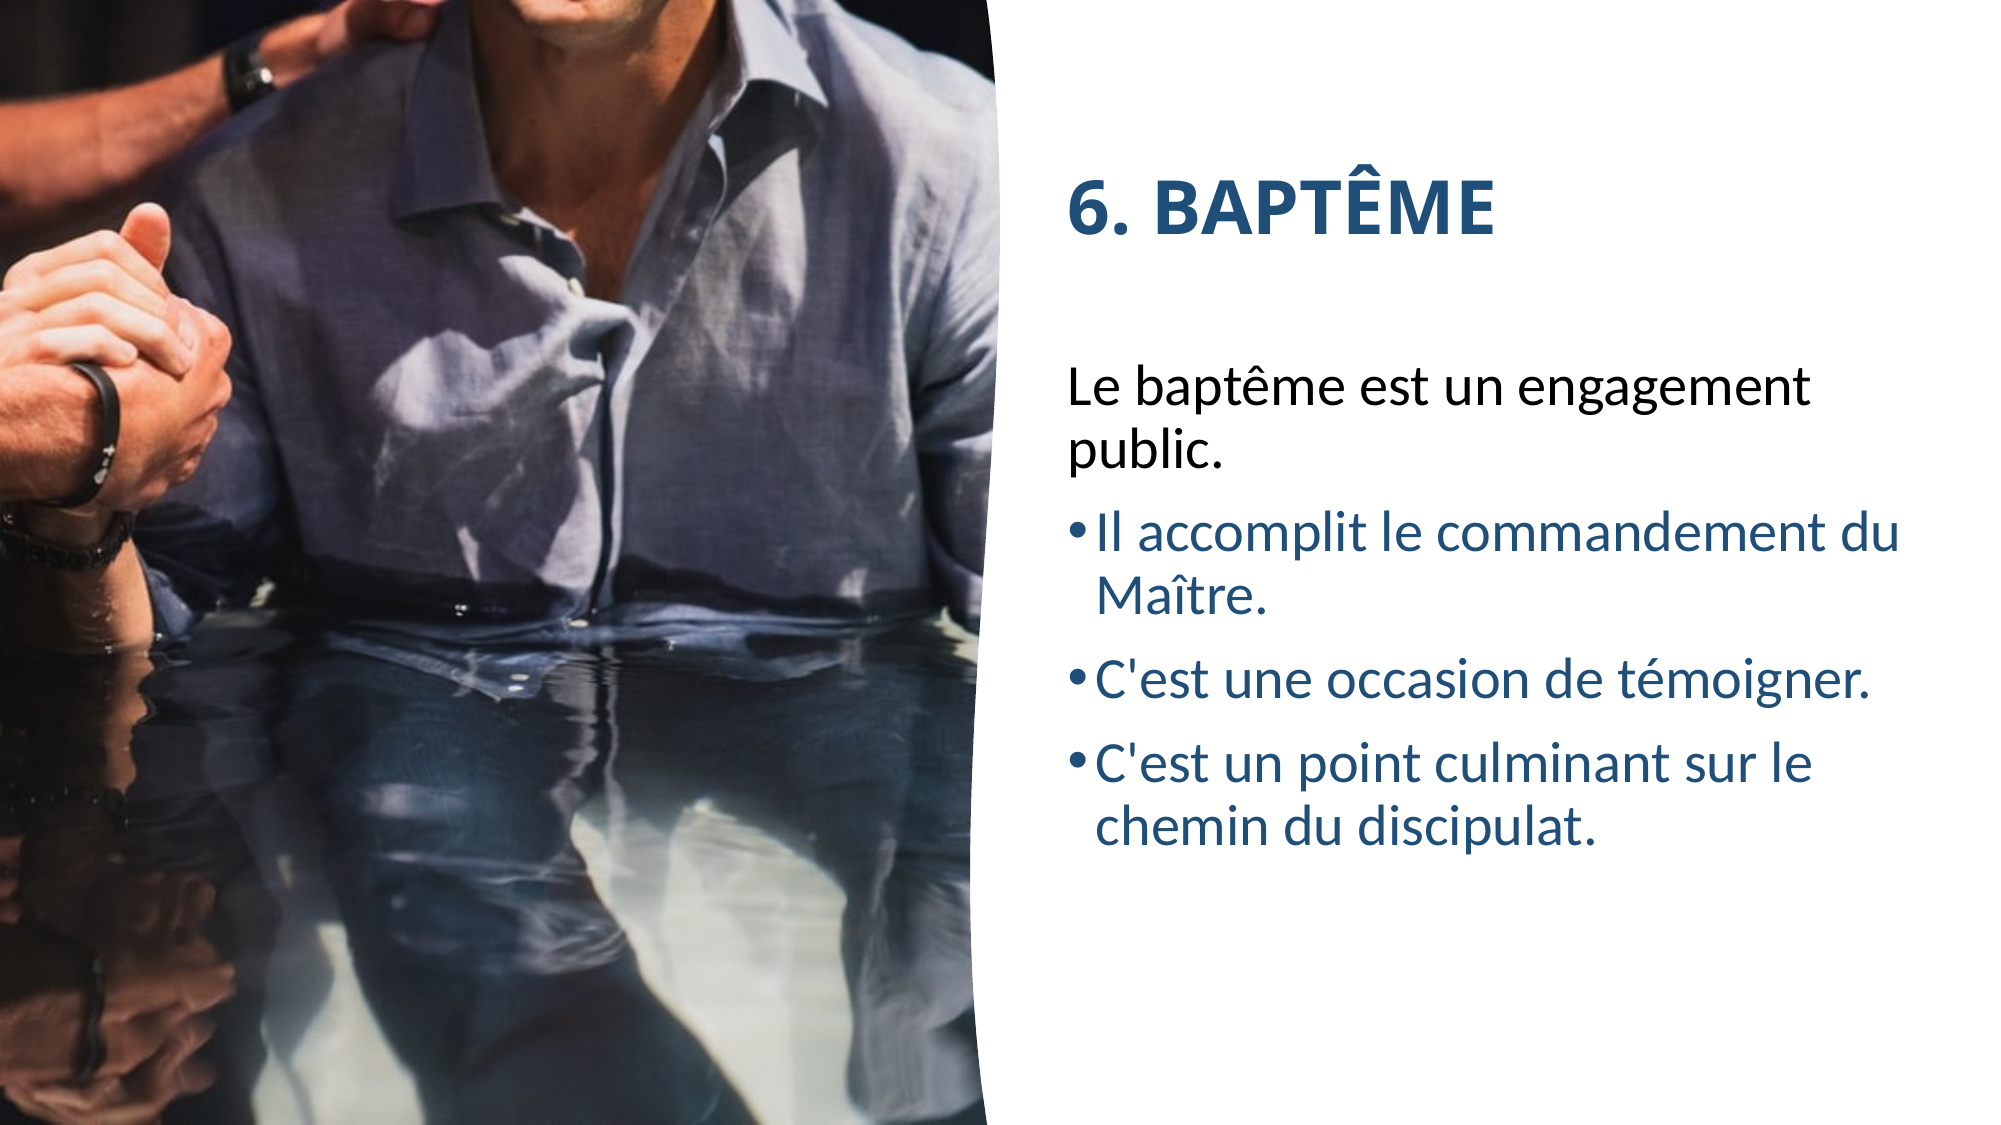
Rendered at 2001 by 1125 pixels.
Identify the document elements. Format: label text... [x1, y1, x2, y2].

title 6. BAPTÊME [1052, 80, 1921, 347]
picture [0, 0, 1000, 1125]
list Le baptême est un engagement public. Il accomplit le commandement du Maître. C'est une occasion de témoigner. C'est un point culminant sur le chemin du discipulat. [1052, 347, 1921, 1045]
